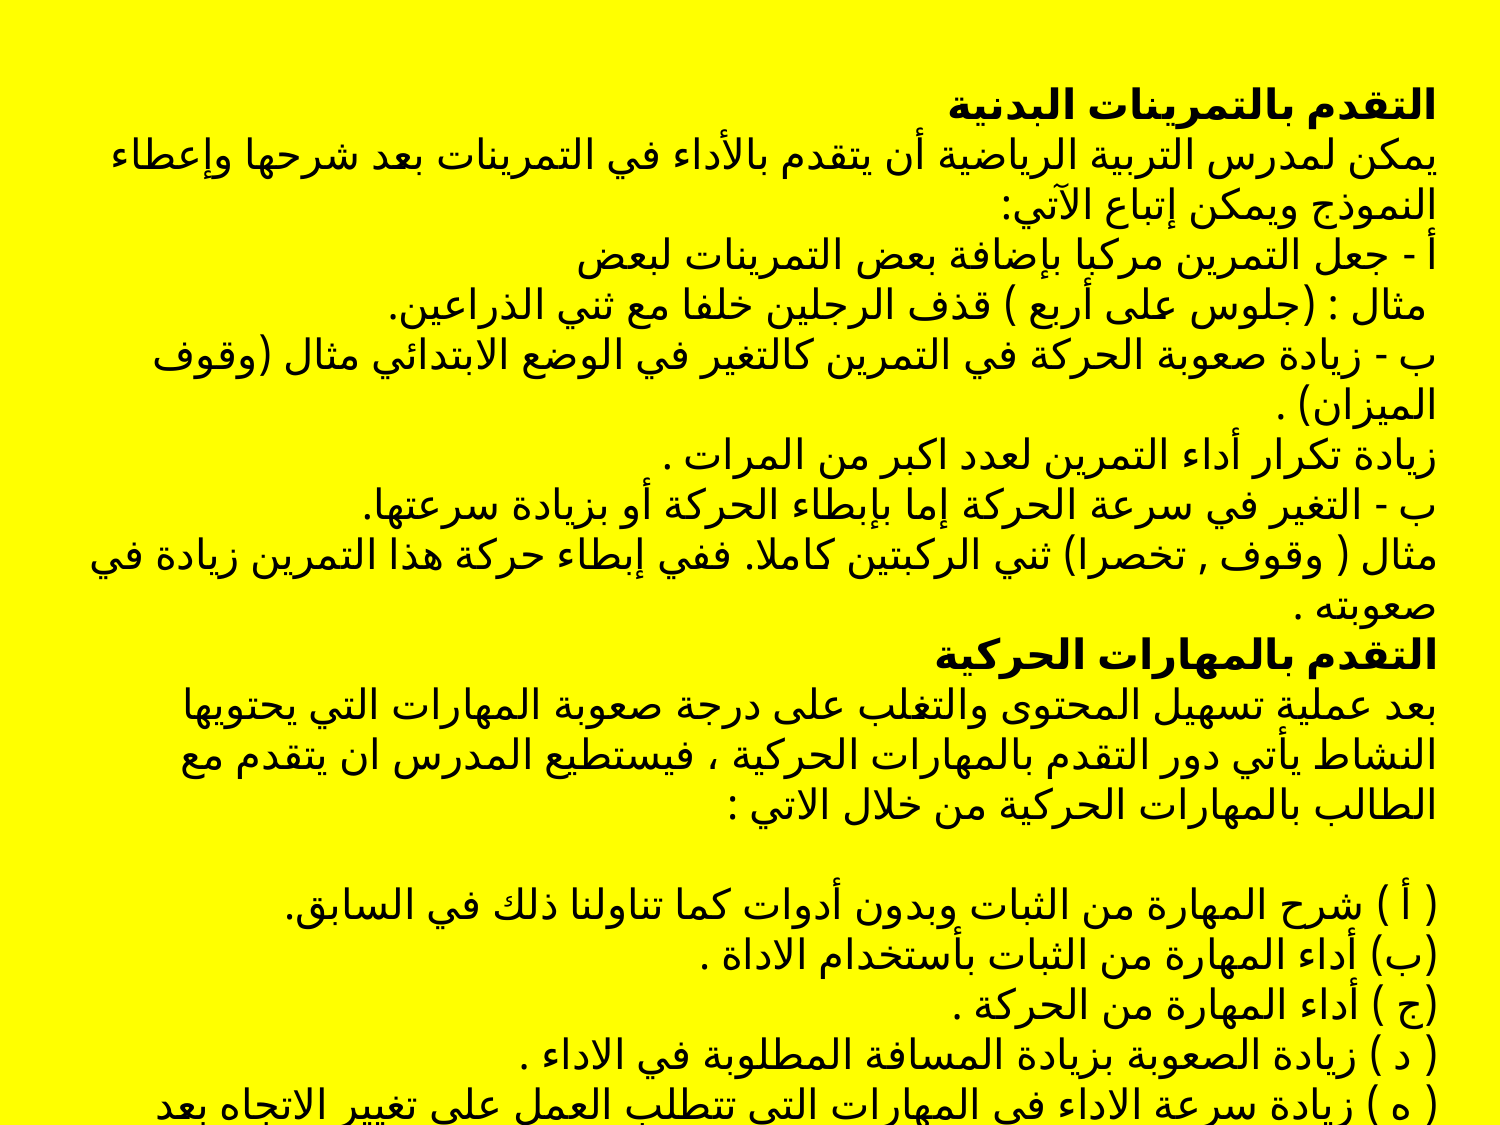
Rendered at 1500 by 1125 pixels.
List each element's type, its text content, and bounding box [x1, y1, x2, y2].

text_box التقدم بالتمرينات البدنية يمكن لمدرس التربية الرياضية أن يتقدم بالأداء في التمرينات بعد شرحها وإعطاء النموذج ويمكن إتباع الآتي: أ - جعل التمرين مركبا بإضافة بعض التمرينات لبعض مثال : (جلوس على أربع ) قذف الرجلين خلفا مع ثني الذراعين. ب - زيادة صعوبة الحركة في التمرين كالتغير في الوضع الابتدائي مثال (وقوف الميزان) . زيادة تكرار أداء التمرين لعدد اكبر من المرات . ب - التغير في سرعة الحركة إما بإبطاء الحركة أو بزيادة سرعتها. مثال ( وقوف , تخصرا) ثني الركبتين كاملا. ففي إبطاء حركة هذا التمرين زيادة في صعوبته . التقدم بالمهارات الحركية بعد عملية تسهيل المحتوى والتغلب على درجة صعوبة المهارات التي يحتويها النشاط يأتي دور التقدم بالمهارات الحركية ، فيستطيع المدرس ان يتقدم مع الطالب بالمهارات الحركية من خلال الاتي : ( أ ) شرح المهارة من الثبات وبدون أدوات كما تناولنا ذلك في السابق. (ب) أداء المهارة من الثبات بأستخدام الاداة . (ج ) أداء المهارة من الحركة . ( د ) زيادة الصعوبة بزيادة المسافة المطلوبة في الاداء . ( ه ) زيادة سرعة الاداء في المهارات التي تتطلب العمل على تغيير الاتجاه بعد أتقان شكل الحركة . ( و )أستخدام أكثر من طريقة لاداء المهارة كما في ( مهارة السيطرة في كرة القدم ) . [46, 70, 1454, 1125]
